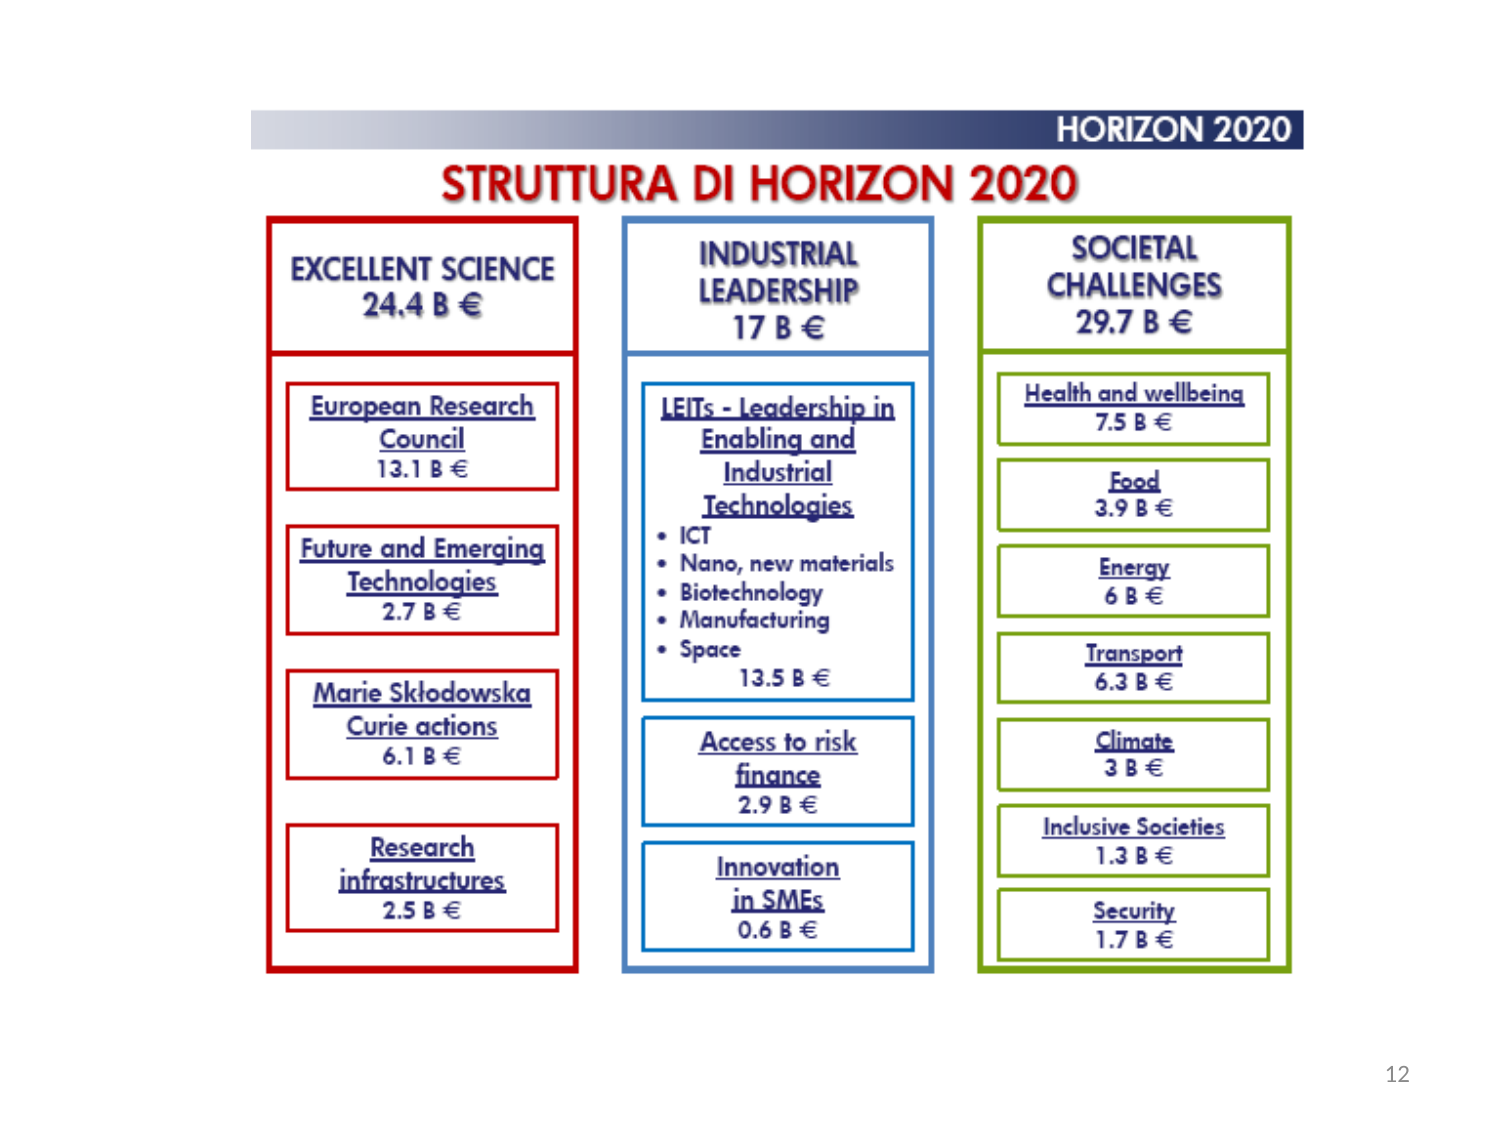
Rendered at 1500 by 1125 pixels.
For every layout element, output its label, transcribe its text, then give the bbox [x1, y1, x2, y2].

picture [251, 101, 1306, 977]
slide_number 12 [1074, 1042, 1425, 1103]
